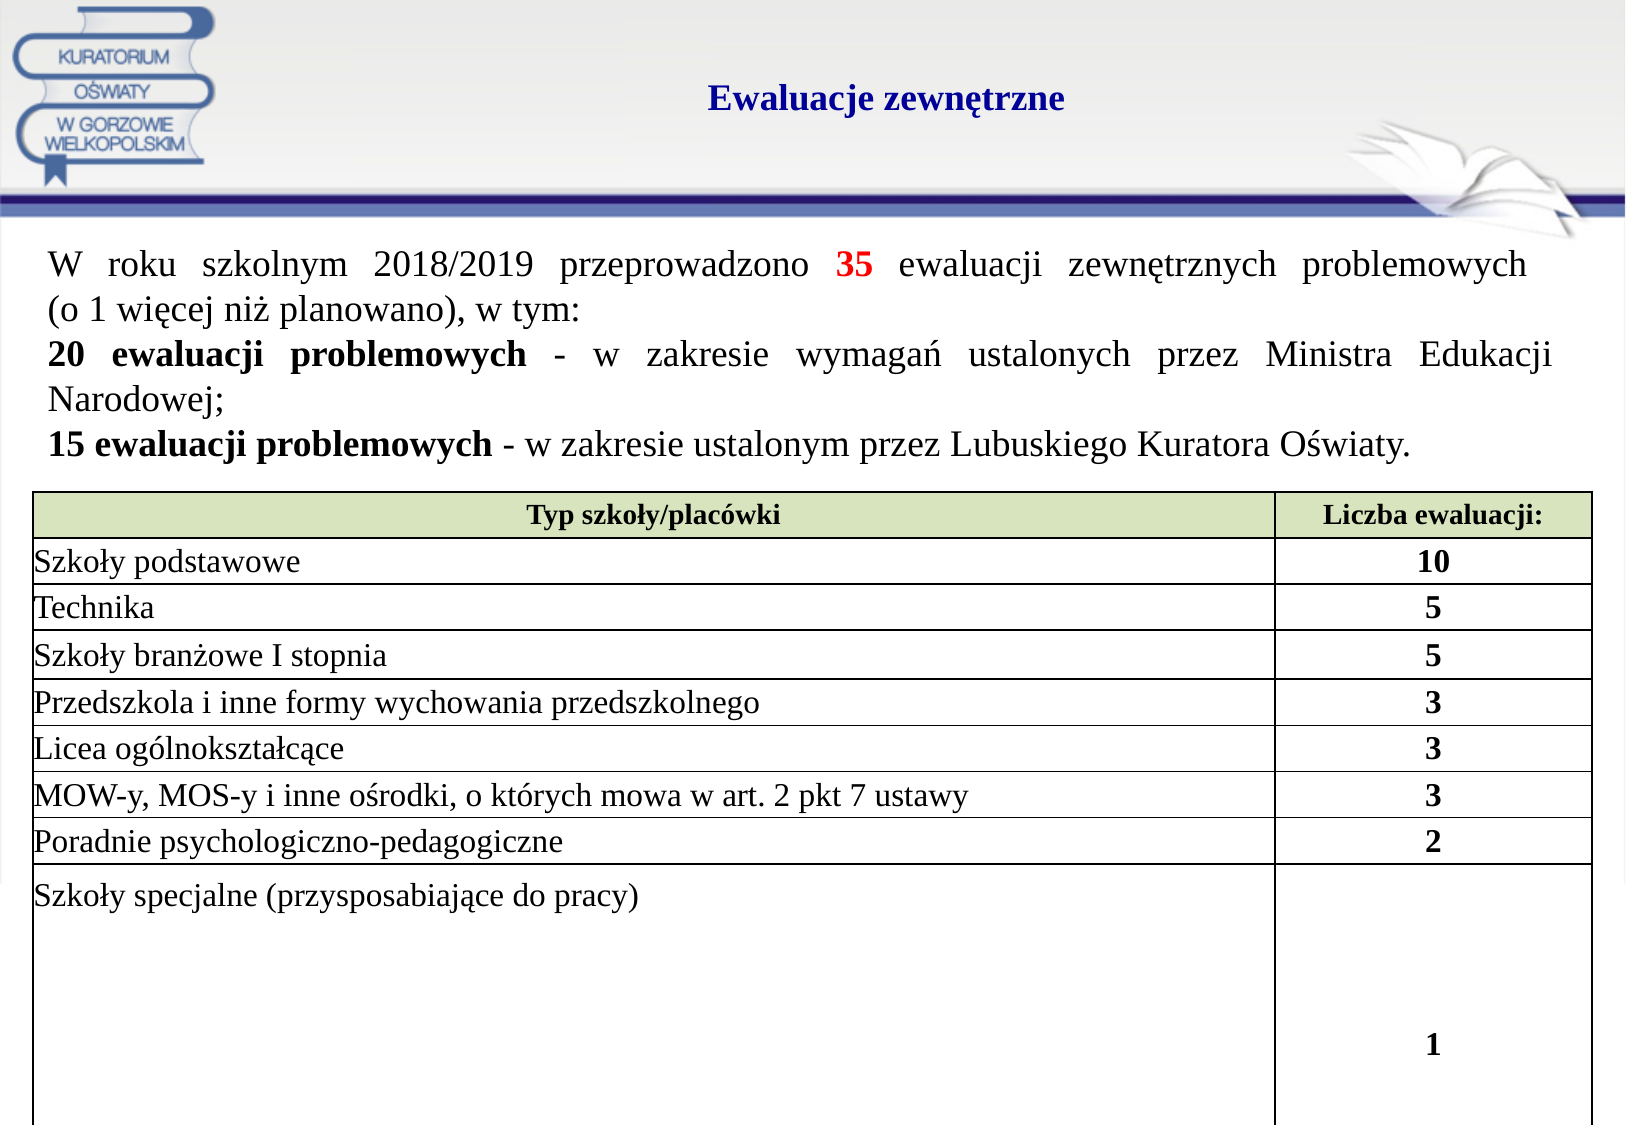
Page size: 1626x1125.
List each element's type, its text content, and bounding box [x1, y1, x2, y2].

picture [0, 0, 1626, 1125]
table_cell Technika [34, 585, 1274, 629]
table_cell 3 [1276, 726, 1591, 771]
table_cell 3 [1276, 772, 1591, 817]
table_cell 5 [1276, 585, 1591, 629]
text_box W roku szkolnym 2018/2019 przeprowadzono 35 ewaluacji zewnętrznych problemowych (o 1 więcej niż planowano), w tym: 20 ewaluacji problemowych - w zakresie wymagań ustalonych przez Ministra Edukacji Narodowej; 15 ewaluacji problemowych - w zakresie ustalonym przez Lubuskiego Kuratora Oświaty. [32, 231, 1569, 491]
title Ewaluacje zewnętrzne [245, 19, 1528, 149]
table_cell 10 [1276, 539, 1591, 583]
table_cell Poradnie psychologiczno-pedagogiczne [34, 818, 1274, 863]
table_cell MOW-y, MOS-y i inne ośrodki, o których mowa w art. 2 pkt 7 ustawy [34, 772, 1274, 817]
table_cell 5 [1276, 631, 1591, 678]
table_header Liczba ewaluacji: [1276, 493, 1591, 537]
table_cell 2 [1276, 818, 1591, 863]
table_cell Licea ogólnokształcące [34, 726, 1274, 771]
table_header Typ szkoły/placówki [34, 493, 1274, 537]
table_cell Szkoły branżowe I stopnia [34, 631, 1274, 678]
table_cell 1 [1276, 865, 1591, 1125]
table_cell 3 [1276, 680, 1591, 725]
list [31, 149, 1607, 1125]
table_cell Szkoły specjalne (przysposabiające do pracy) [34, 865, 1274, 1125]
table_cell Przedszkola i inne formy wychowania przedszkolnego [34, 680, 1274, 725]
table_cell Szkoły podstawowe [34, 539, 1274, 583]
